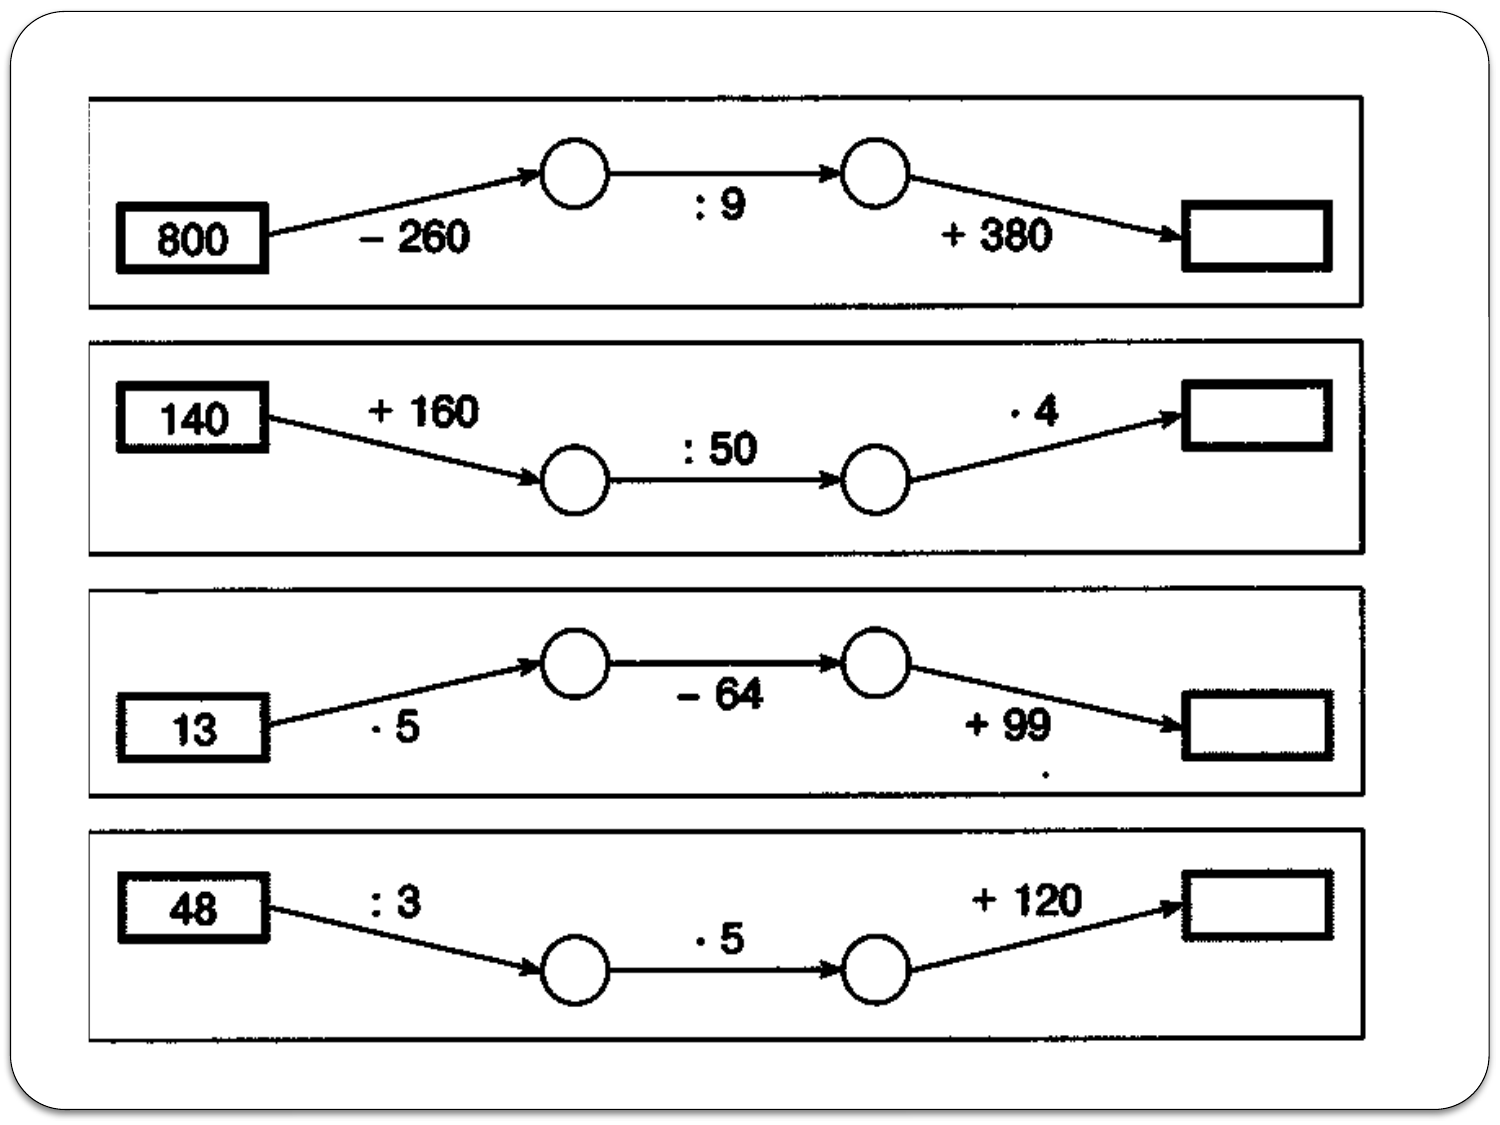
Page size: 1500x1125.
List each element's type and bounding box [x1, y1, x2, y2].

list [88, 77, 1448, 1047]
